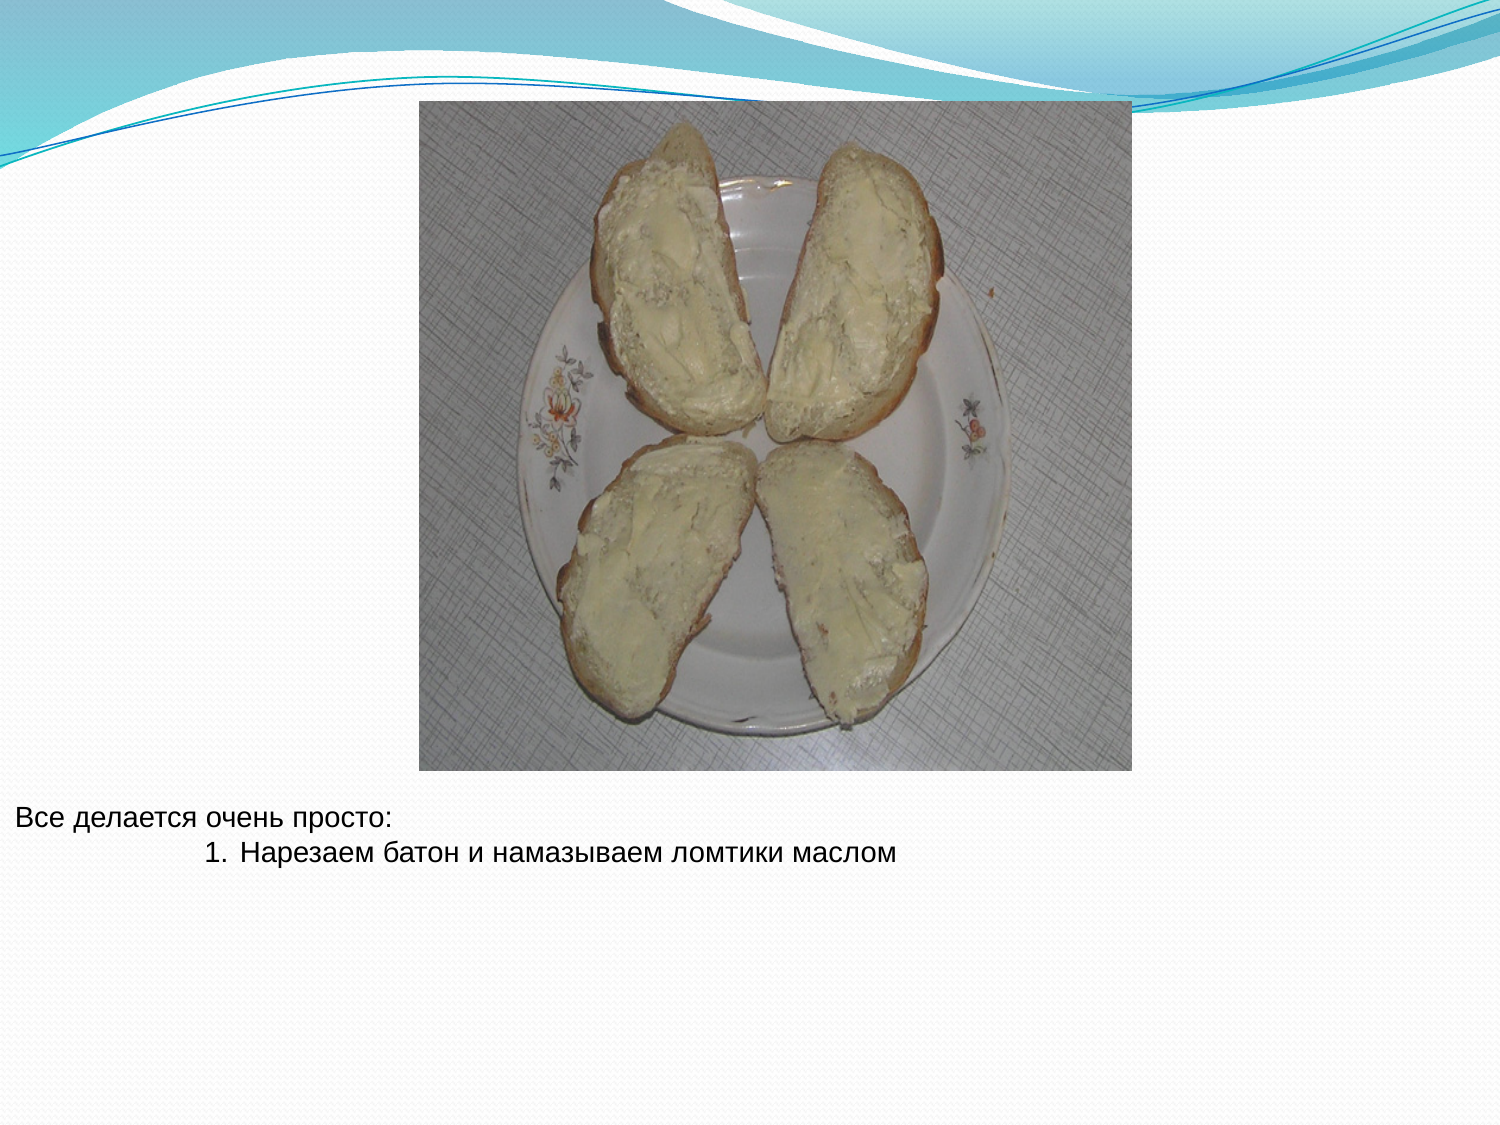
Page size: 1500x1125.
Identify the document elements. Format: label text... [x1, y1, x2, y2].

text_box Все делается очень просто: Нарезаем батон и намазываем ломтики маслом [0, 790, 1459, 876]
picture [418, 101, 1132, 772]
